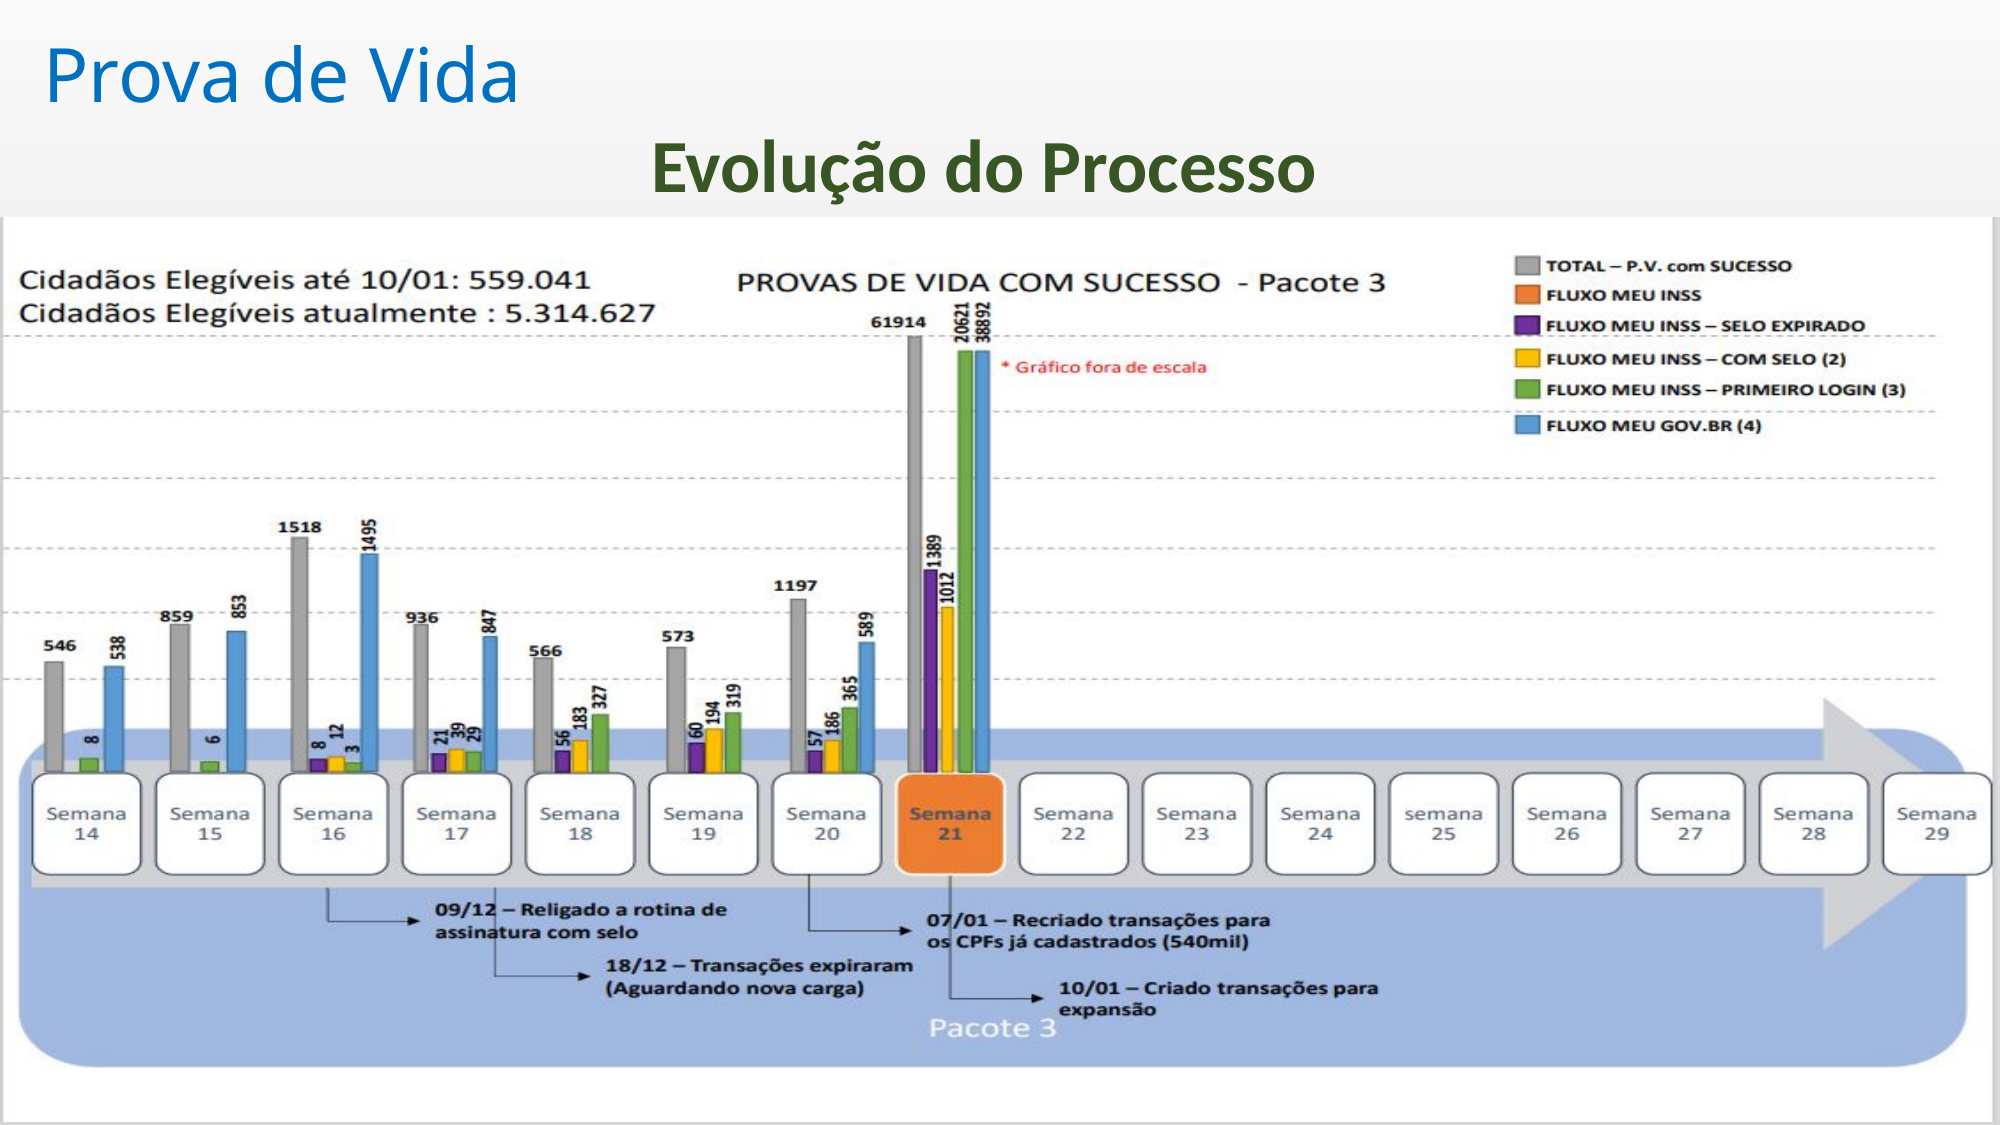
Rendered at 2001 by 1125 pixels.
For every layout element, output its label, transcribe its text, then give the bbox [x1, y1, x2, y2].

text_box Prova de Vida Evolução do Processo [28, 20, 1941, 216]
picture [0, 217, 2000, 1123]
